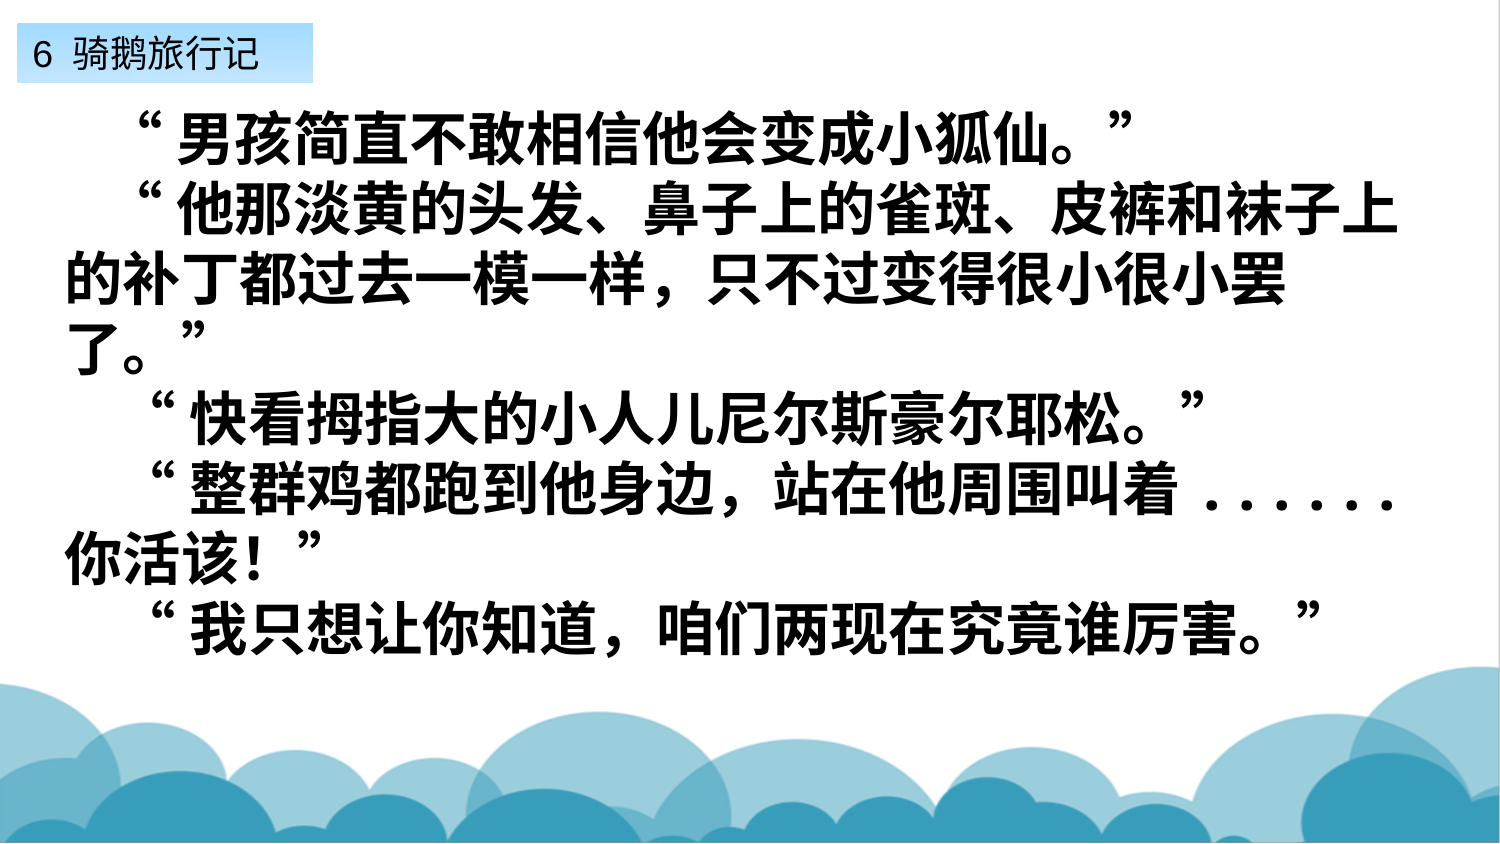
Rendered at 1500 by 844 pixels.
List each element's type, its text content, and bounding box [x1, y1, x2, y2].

picture [0, 0, 1500, 844]
text_box “男孩简直不敢相信他会变成小狐仙。” “他那淡黄的头发、鼻子上的雀斑、皮裤和袜子上的补丁都过去一模一样，只不过变得很小很小罢了。” “快看拇指大的小人儿尼尔斯豪尔耶松。” “整群鸡都跑到他身边，站在他周围叫着......你活该！” “我只想让你知道，咱们两现在究竟谁厉害。” [50, 95, 1451, 670]
